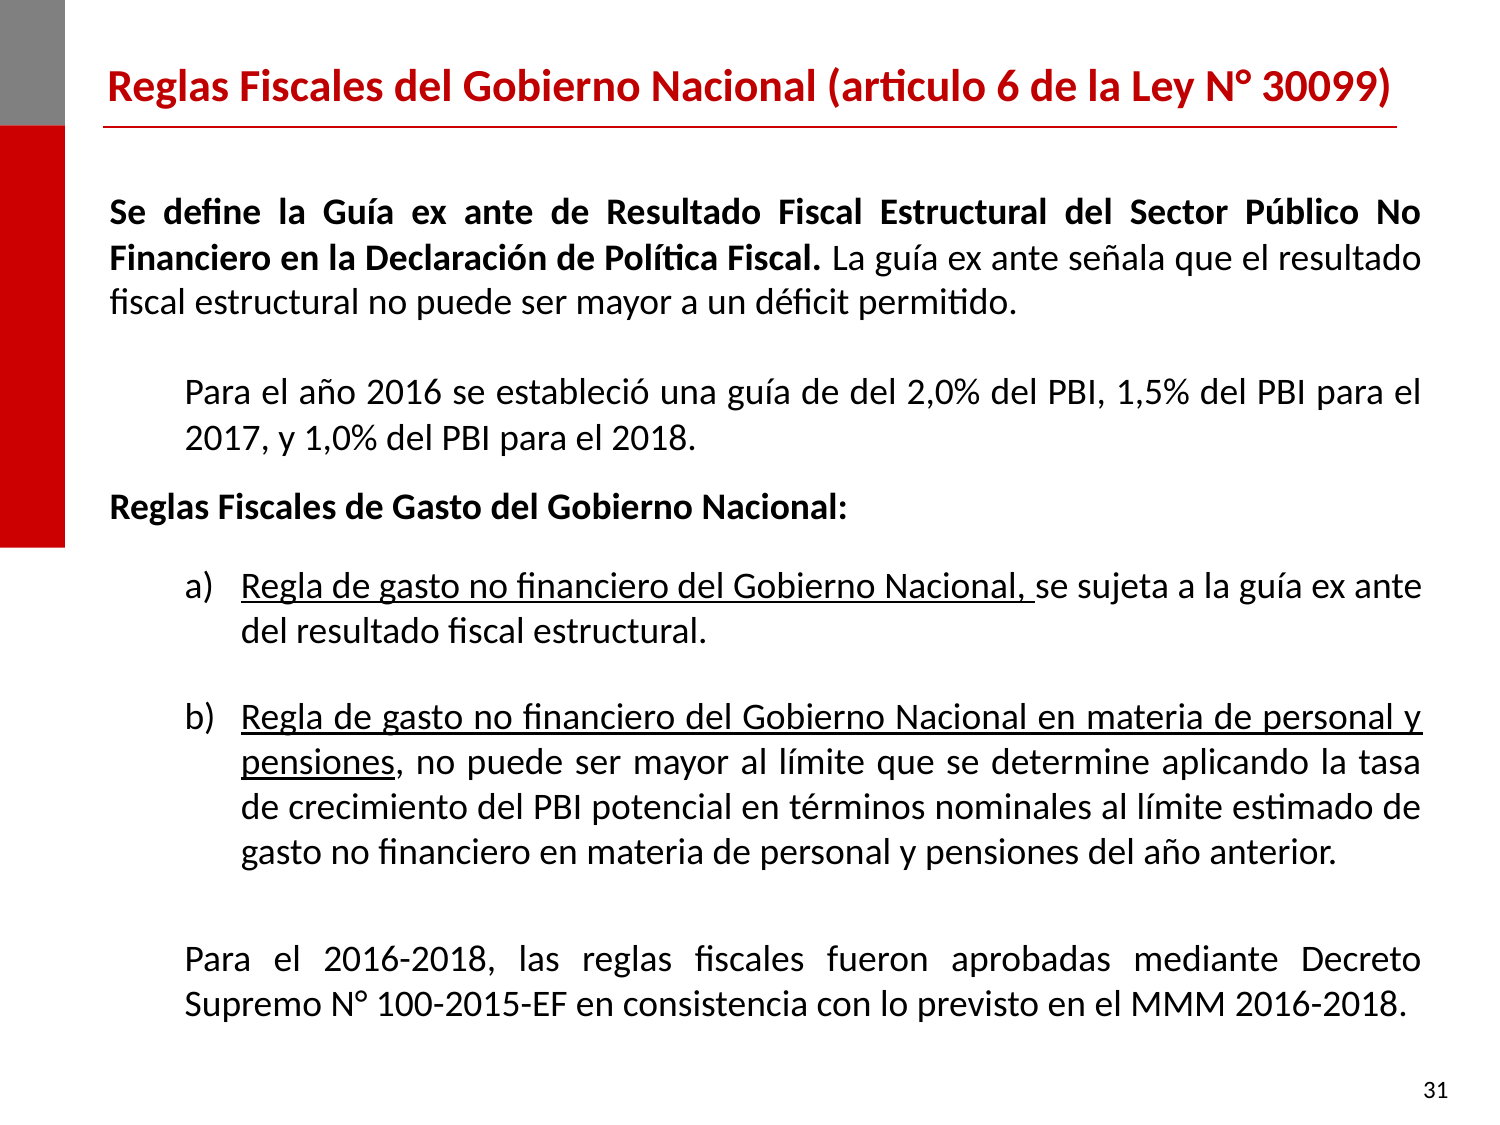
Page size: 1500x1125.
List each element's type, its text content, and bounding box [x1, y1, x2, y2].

text_box Se define la Guía ex ante de Resultado Fiscal Estructural del Sector Público No Financiero en la Declaración de Política Fiscal. La guía ex ante señala que el resultado fiscal estructural no puede ser mayor a un déficit permitido. Para el año 2016 se estableció una guía de del 2,0% del PBI, 1,5% del PBI para el 2017, y 1,0% del PBI para el 2018. Reglas Fiscales de Gasto del Gobierno Nacional: Regla de gasto no financiero del Gobierno Nacional, se sujeta a la guía ex ante del resultado fiscal estructural. Regla de gasto no financiero del Gobierno Nacional en materia de personal y pensiones, no puede ser mayor al límite que se determine aplicando la tasa de crecimiento del PBI potencial en términos nominales al límite estimado de gasto no financiero en materia de personal y pensiones del año anterior. Para el 2016-2018, las reglas fiscales fueron aprobadas mediante Decreto Supremo N° 100-2015-EF en consistencia con lo previsto en el MMM 2016-2018. [94, 135, 1438, 1032]
text_box Reglas Fiscales del Gobierno Nacional (articulo 6 de la Ley N° 30099) [92, 48, 1438, 119]
